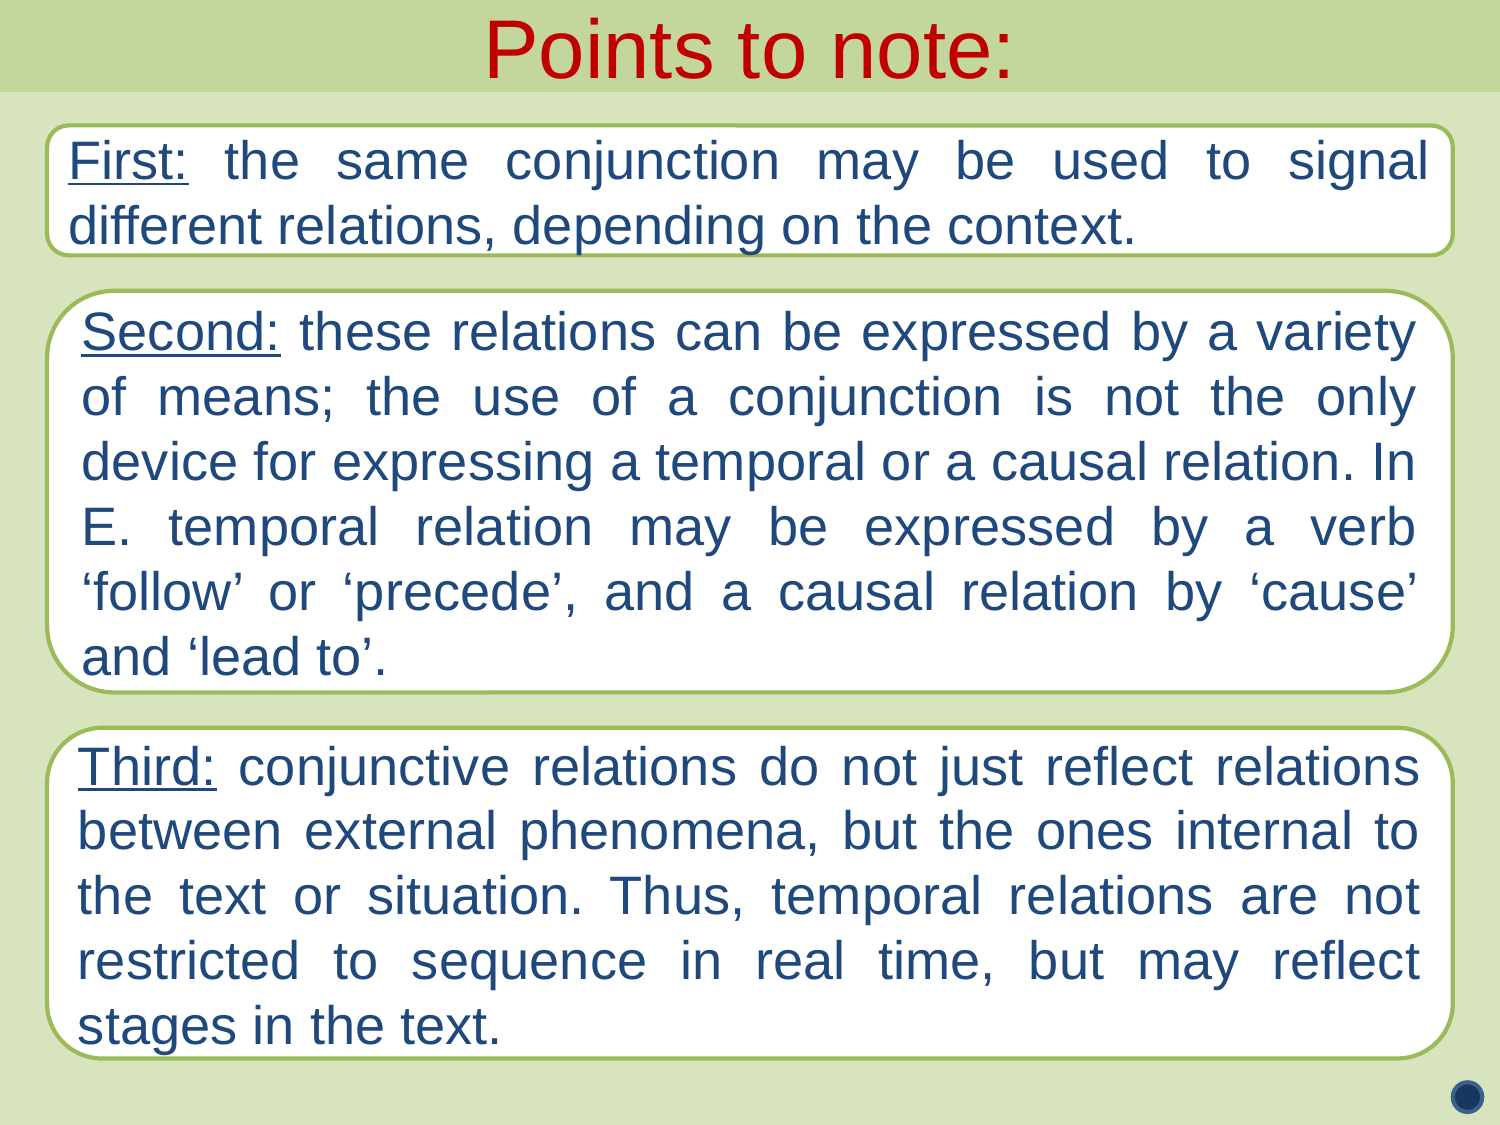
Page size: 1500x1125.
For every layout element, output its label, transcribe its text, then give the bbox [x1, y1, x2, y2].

text_box Second: these relations can be expressed by a variety of means; the use of a conjunction is not the only device for expressing a temporal or a causal relation. In E. temporal relation may be expressed by a verb ‘follow’ or ‘precede’, and a causal relation by ‘cause’ and ‘lead to’. [44, 288, 1455, 695]
text_box Points to note: [0, 0, 1500, 92]
text_box Third: conjunctive relations do not just reflect relations between external phenomena, but the ones internal to the text or situation. Thus, temporal relations are not restricted to sequence in real time, but may reflect stages in the text. [44, 725, 1455, 1061]
text_box [1450, 1080, 1485, 1115]
text_box First: the same conjunction may be used to signal different relations, depending on the context. [44, 123, 1455, 258]
